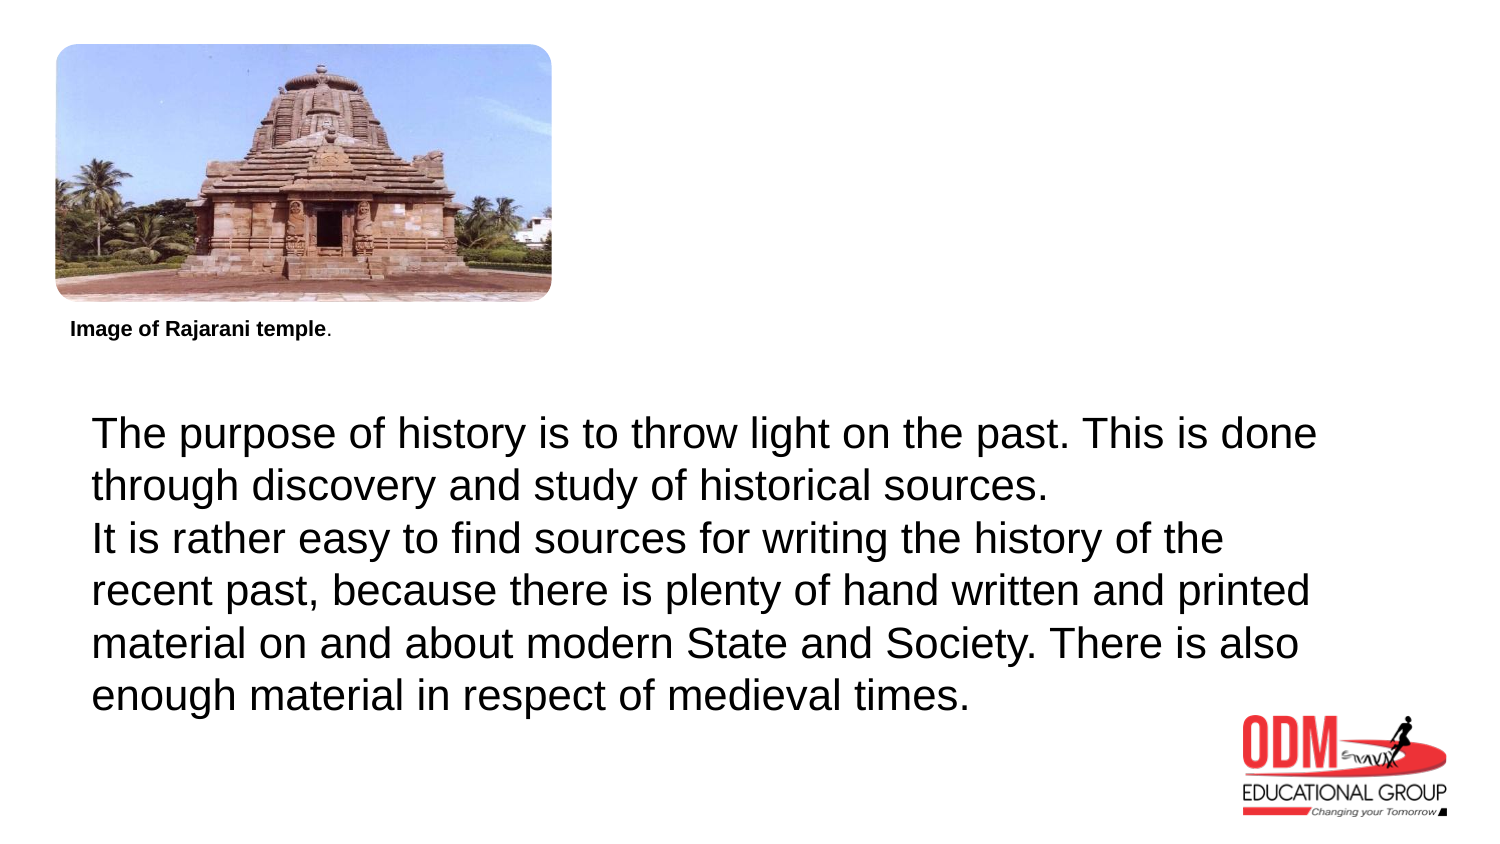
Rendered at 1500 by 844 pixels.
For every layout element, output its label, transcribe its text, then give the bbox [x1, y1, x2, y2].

text_box The purpose of history is to throw light on the past. This is done through discovery and study of historical sources. It is rather easy to find sources for writing the history of the recent past, because there is plenty of hand written and printed material on and about modern State and Society. There is also enough material in respect of medieval times. [80, 398, 1363, 725]
text_box Image of Rajarani temple. [55, 309, 384, 349]
picture [1243, 715, 1447, 817]
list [55, 43, 552, 302]
